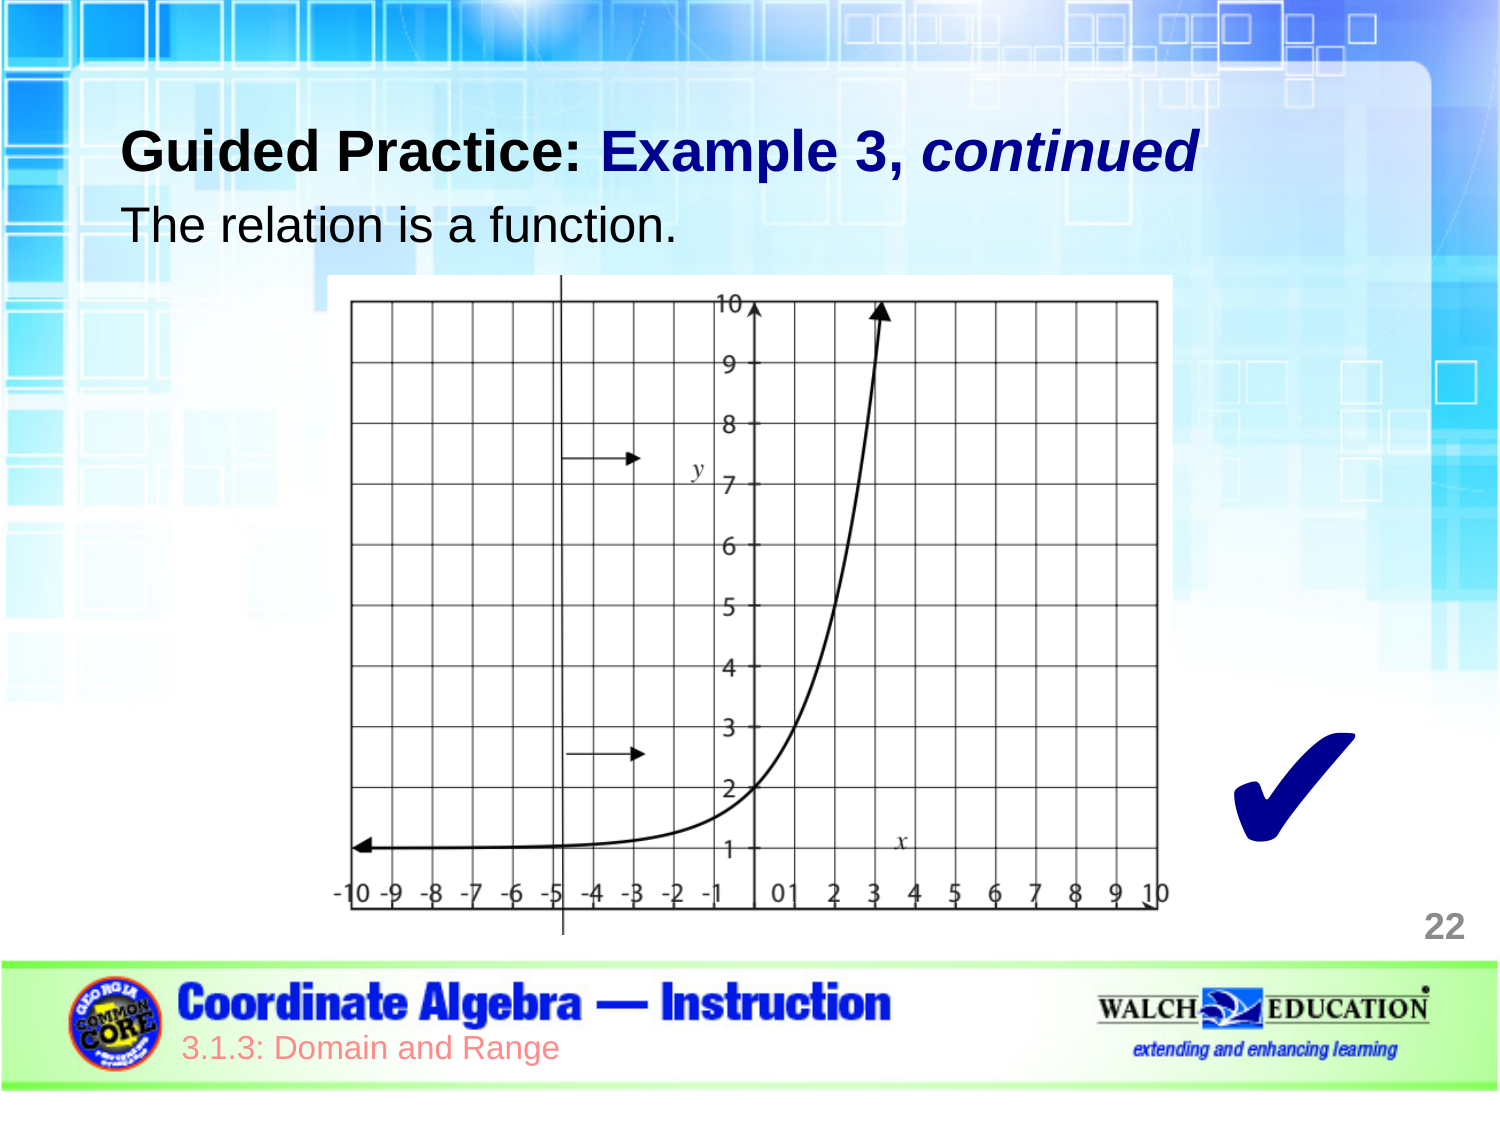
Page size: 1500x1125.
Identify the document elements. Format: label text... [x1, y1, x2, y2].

slide_number 22 [1361, 901, 1481, 949]
text_box ✔ [1178, 651, 1394, 907]
picture [1, 0, 1500, 1091]
subtitle Guided Practice: Example 3, continued The relation is a function. [105, 105, 1423, 925]
footer 3.1.3: Domain and Range [166, 1024, 1080, 1069]
